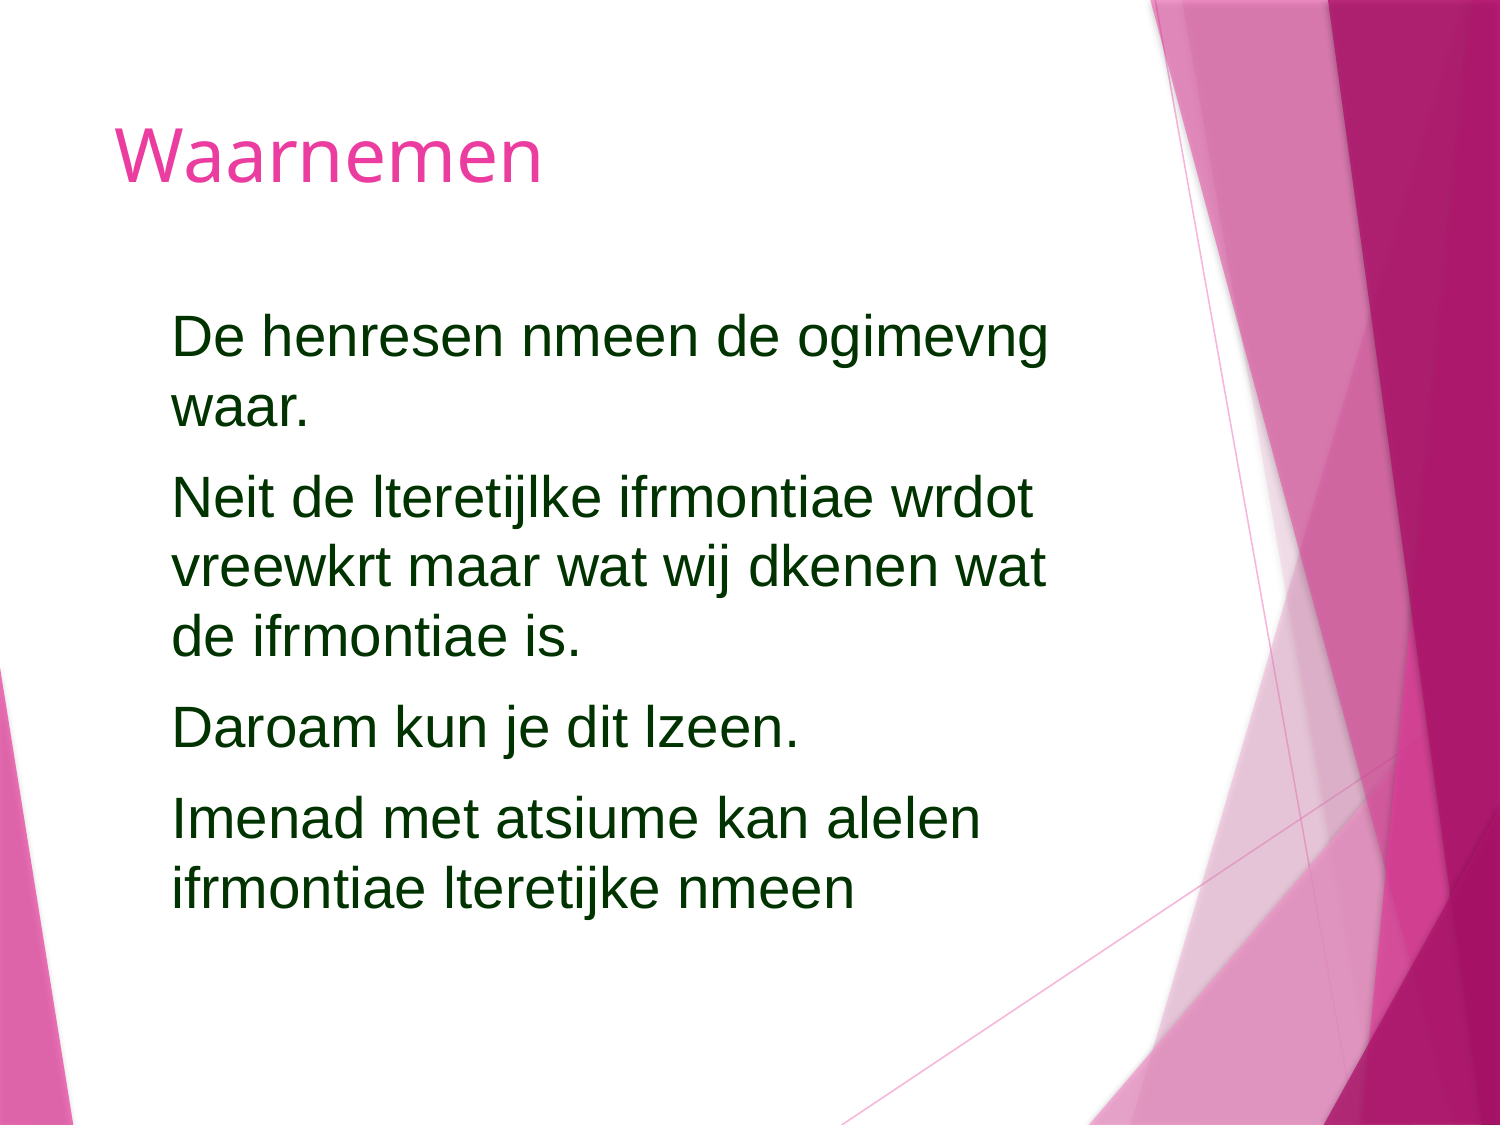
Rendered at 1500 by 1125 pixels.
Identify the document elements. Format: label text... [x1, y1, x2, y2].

title Waarnemen [99, 99, 1142, 290]
list De henresen nmeen de ogimevng waar. Neit de lteretijlke ifrmontiae wrdot vreewkrt maar wat wij dkenen wat de ifrmontiae is. Daroam kun je dit lzeen. Imenad met atsiume kan alelen ifrmontiae lteretijke nmeen [99, 290, 1142, 928]
